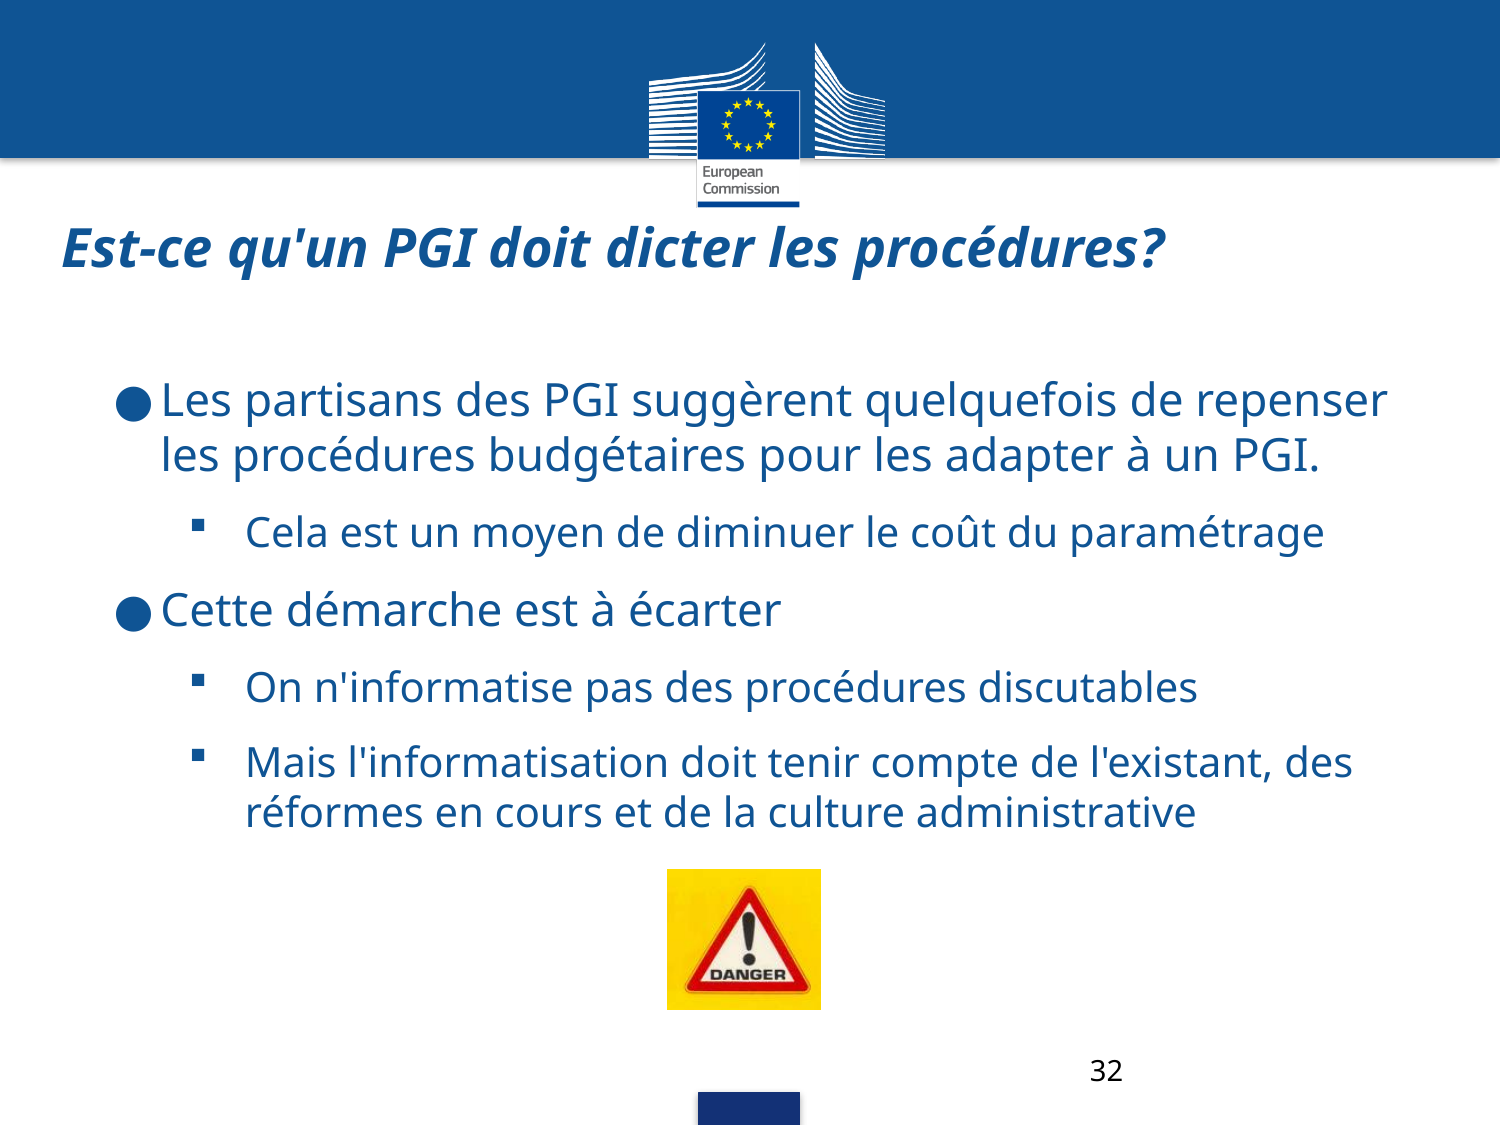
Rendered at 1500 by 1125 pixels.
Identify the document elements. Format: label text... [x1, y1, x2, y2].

slide_number 32 [1074, 1029, 1426, 1101]
list Les partisans des PGI suggèrent quelquefois de repenser les procédures budgétaires pour les adapter à un PGI. Cela est un moyen de diminuer le coût du paramétrage Cette démarche est à écarter On n'informatise pas des procédures discutables Mais l'informatisation doit tenir compte de l'existant, des réformes en cours et de la culture administrative [23, 363, 1466, 1029]
title Est-ce qu'un PGI doit dicter les procédures? [46, 152, 1416, 340]
picture [667, 869, 822, 1010]
picture [649, 42, 885, 152]
